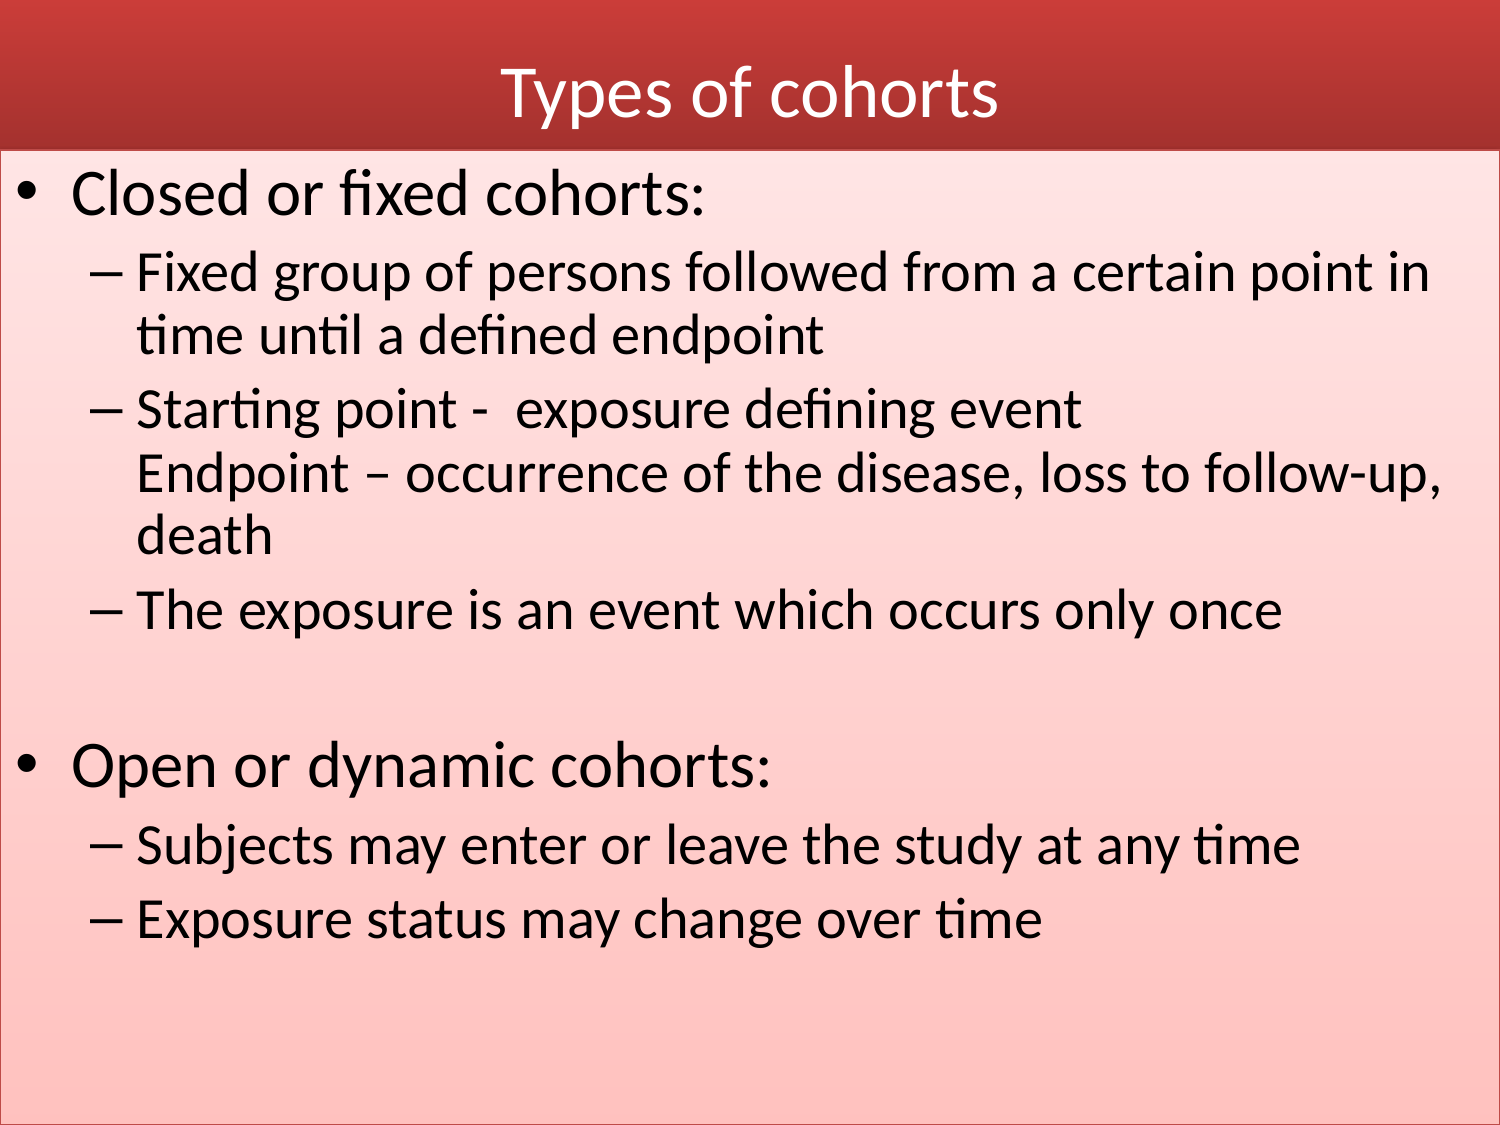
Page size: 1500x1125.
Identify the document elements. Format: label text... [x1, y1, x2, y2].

title Types of cohorts [0, 0, 1500, 148]
list Closed or fixed cohorts: Fixed group of persons followed from a certain point in time until a defined endpoint Starting point - exposure defining event Endpoint – occurrence of the disease, loss to follow-up, death The exposure is an event which occurs only once Open or dynamic cohorts: Subjects may enter or leave the study at any time Exposure status may change over time [0, 149, 1500, 1125]
